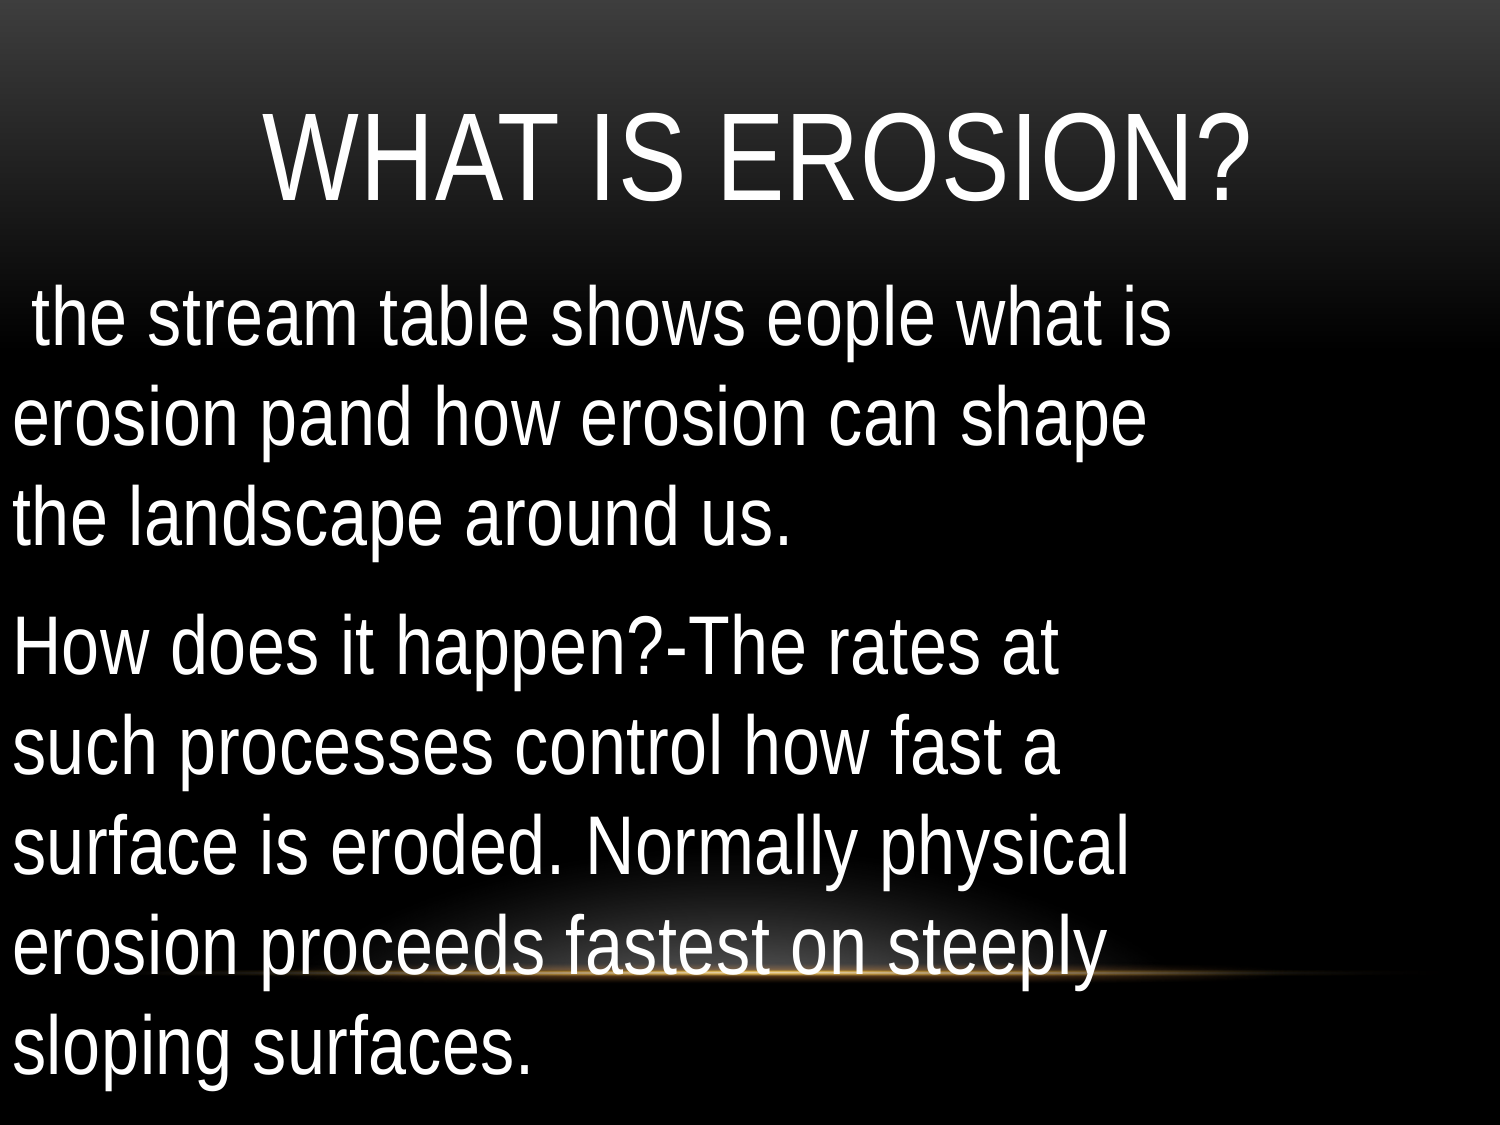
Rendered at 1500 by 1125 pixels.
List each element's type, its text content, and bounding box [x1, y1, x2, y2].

title What iS EROSION? [99, 45, 1400, 233]
picture [0, 0, 1500, 1125]
list the stream table shows eople what is erosion pand how erosion can shape the landscape around us. How does it happen?-The rates at such processes control how fast a surface is eroded. Normally physical erosion proceeds fastest on steeply sloping surfaces. [0, 254, 1241, 930]
